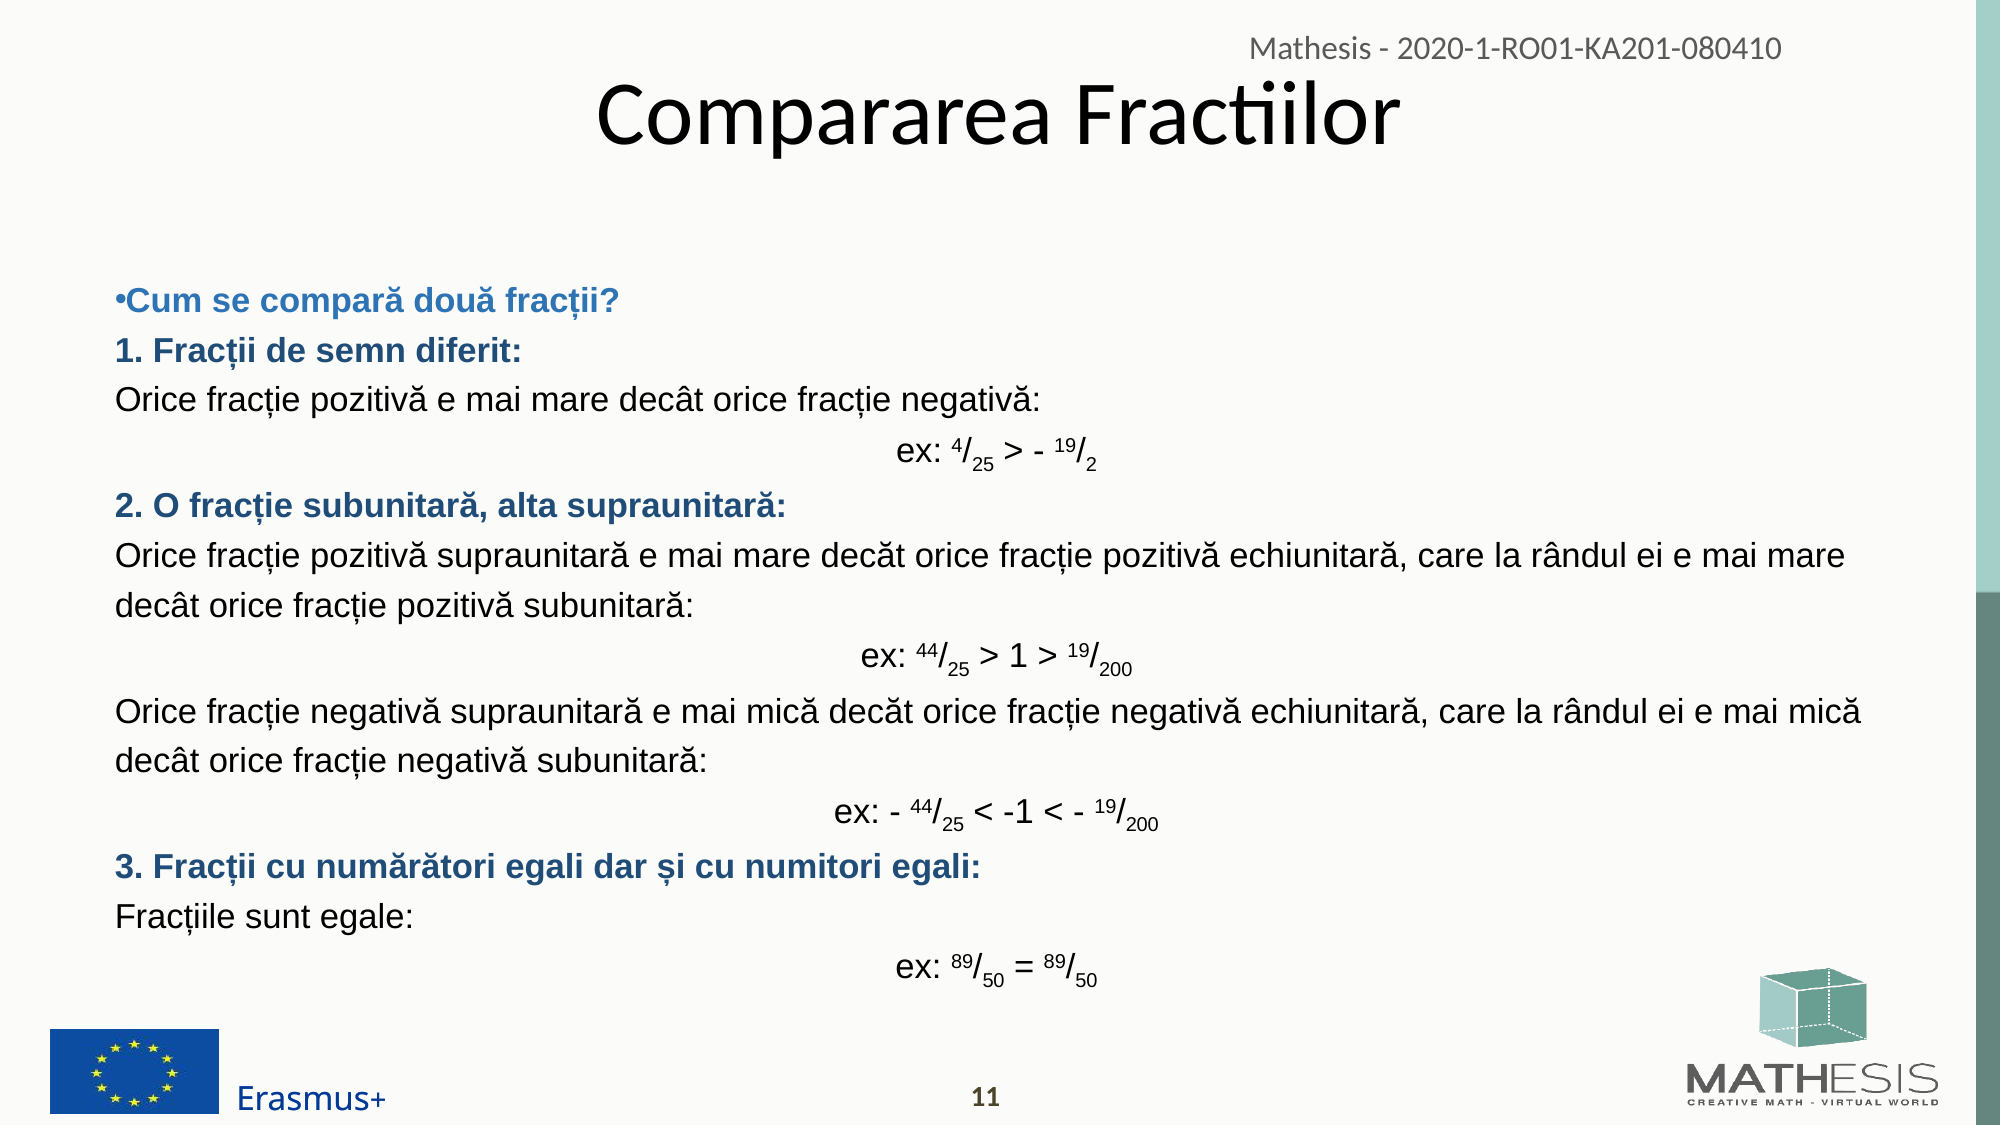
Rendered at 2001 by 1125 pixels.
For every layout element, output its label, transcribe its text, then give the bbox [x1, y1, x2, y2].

title Compararea Fractiilor [99, 45, 1900, 233]
picture [50, 1029, 219, 1114]
list Cum se compară două fracții? 1. Fracții de semn diferit: Orice fracție pozitivă e mai mare decât orice fracție negativă: ex: 4/25 > - 19/2 2. O fracție subunitară, alta supraunitară: Orice fracție pozitivă supraunitară e mai mare decăt orice fracție pozitivă echiunitară, care la rândul ei e mai mare decât orice fracție pozitivă subunitară: ex: 44/25 > 1 > 19/200 Orice fracție negativă supraunitară e mai mică decăt orice fracție negativă echiunitară, care la rândul ei e mai mică decât orice fracție negativă subunitară: ex: - 44/25 < -1 < - 19/200 3. Fracții cu numărători egali dar și cu numitori egali: Fracțiile sunt egale: ex: 89/50 = 89/50 [99, 262, 1900, 1005]
